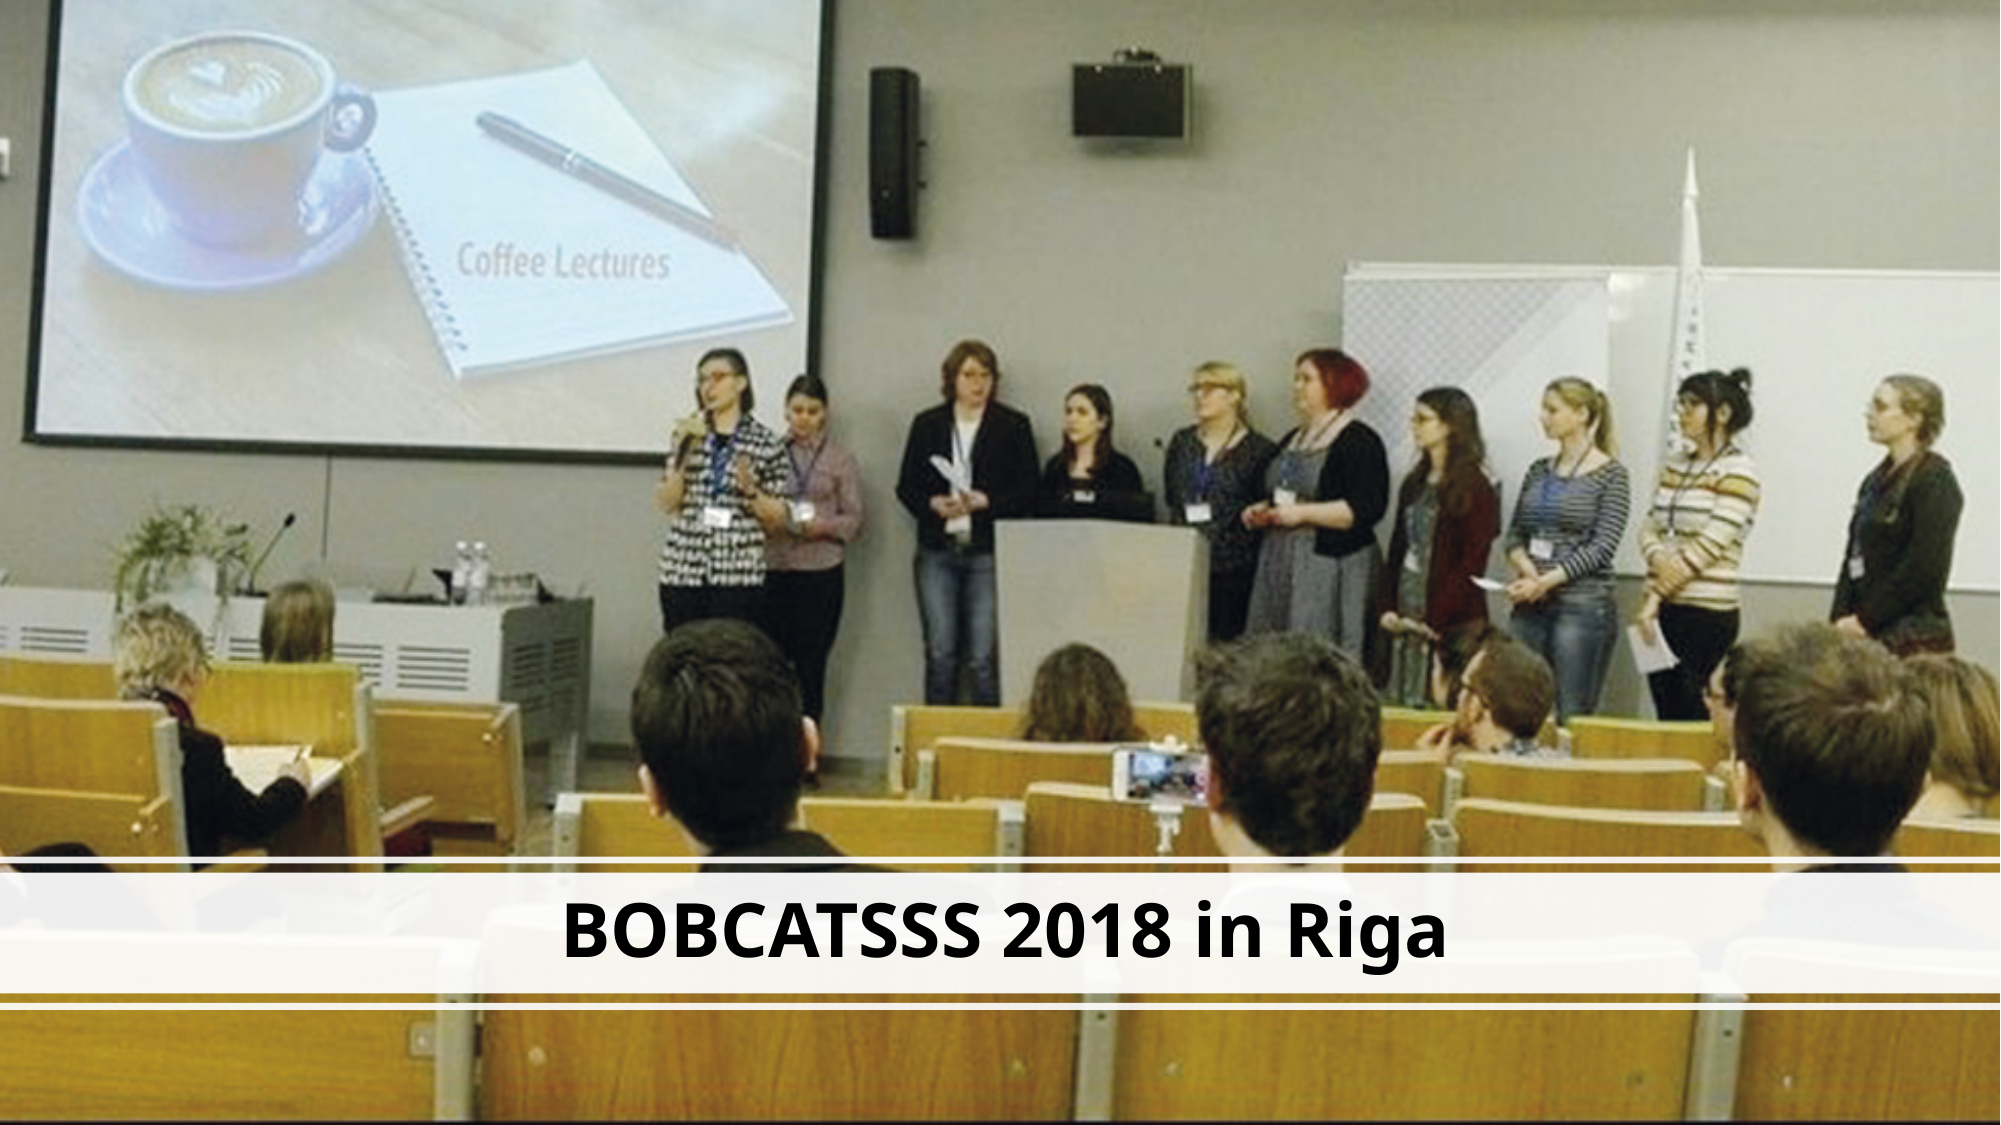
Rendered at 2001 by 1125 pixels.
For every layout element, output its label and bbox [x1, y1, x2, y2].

list [0, 0, 2000, 859]
list [0, 1007, 2000, 1125]
list [0, 860, 2000, 1006]
